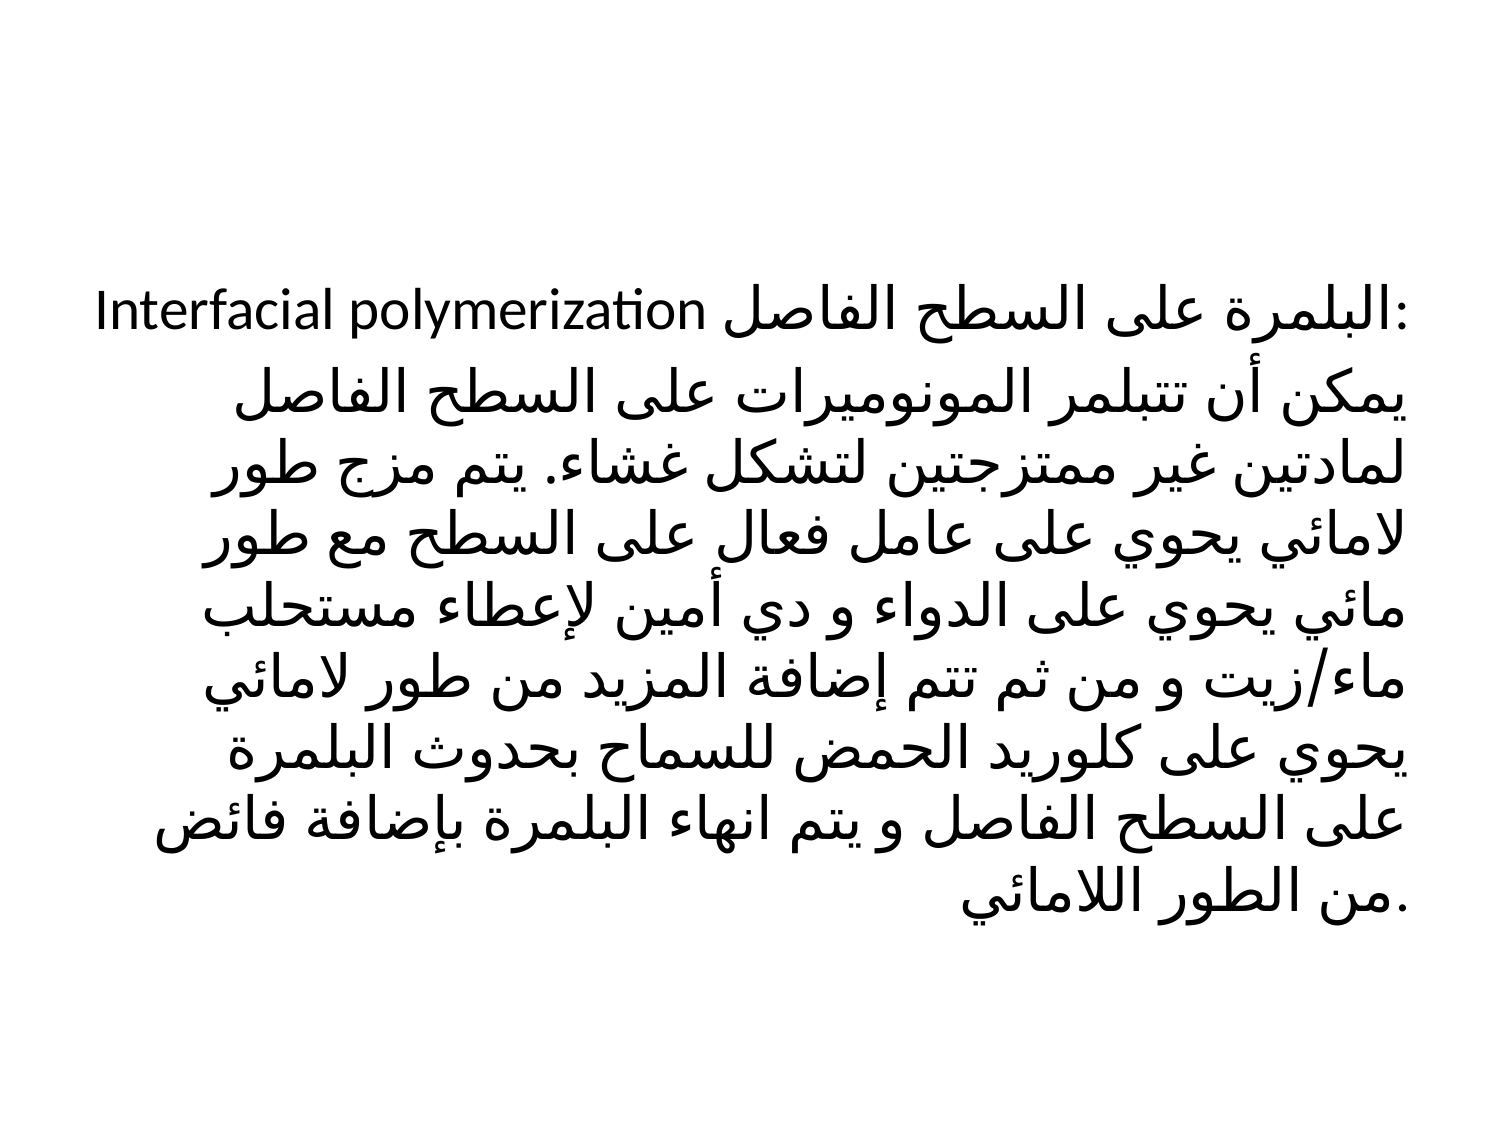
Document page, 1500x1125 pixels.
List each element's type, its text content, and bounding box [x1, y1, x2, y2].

list Interfacial polymerization البلمرة على السطح الفاصل: يمكن أن تتبلمر المونوميرات على السطح الفاصل لمادتين غير ممتزجتين لتشكل غشاء. يتم مزج طور لامائي يحوي على عامل فعال على السطح مع طور مائي يحوي على الدواء و دي أمين لإعطاء مستحلب ماء/زيت و من ثم تتم إضافة المزيد من طور لامائي يحوي على كلوريد الحمض للسماح بحدوث البلمرة على السطح الفاصل و يتم انهاء البلمرة بإضافة فائض من الطور اللامائي. [75, 262, 1425, 1005]
